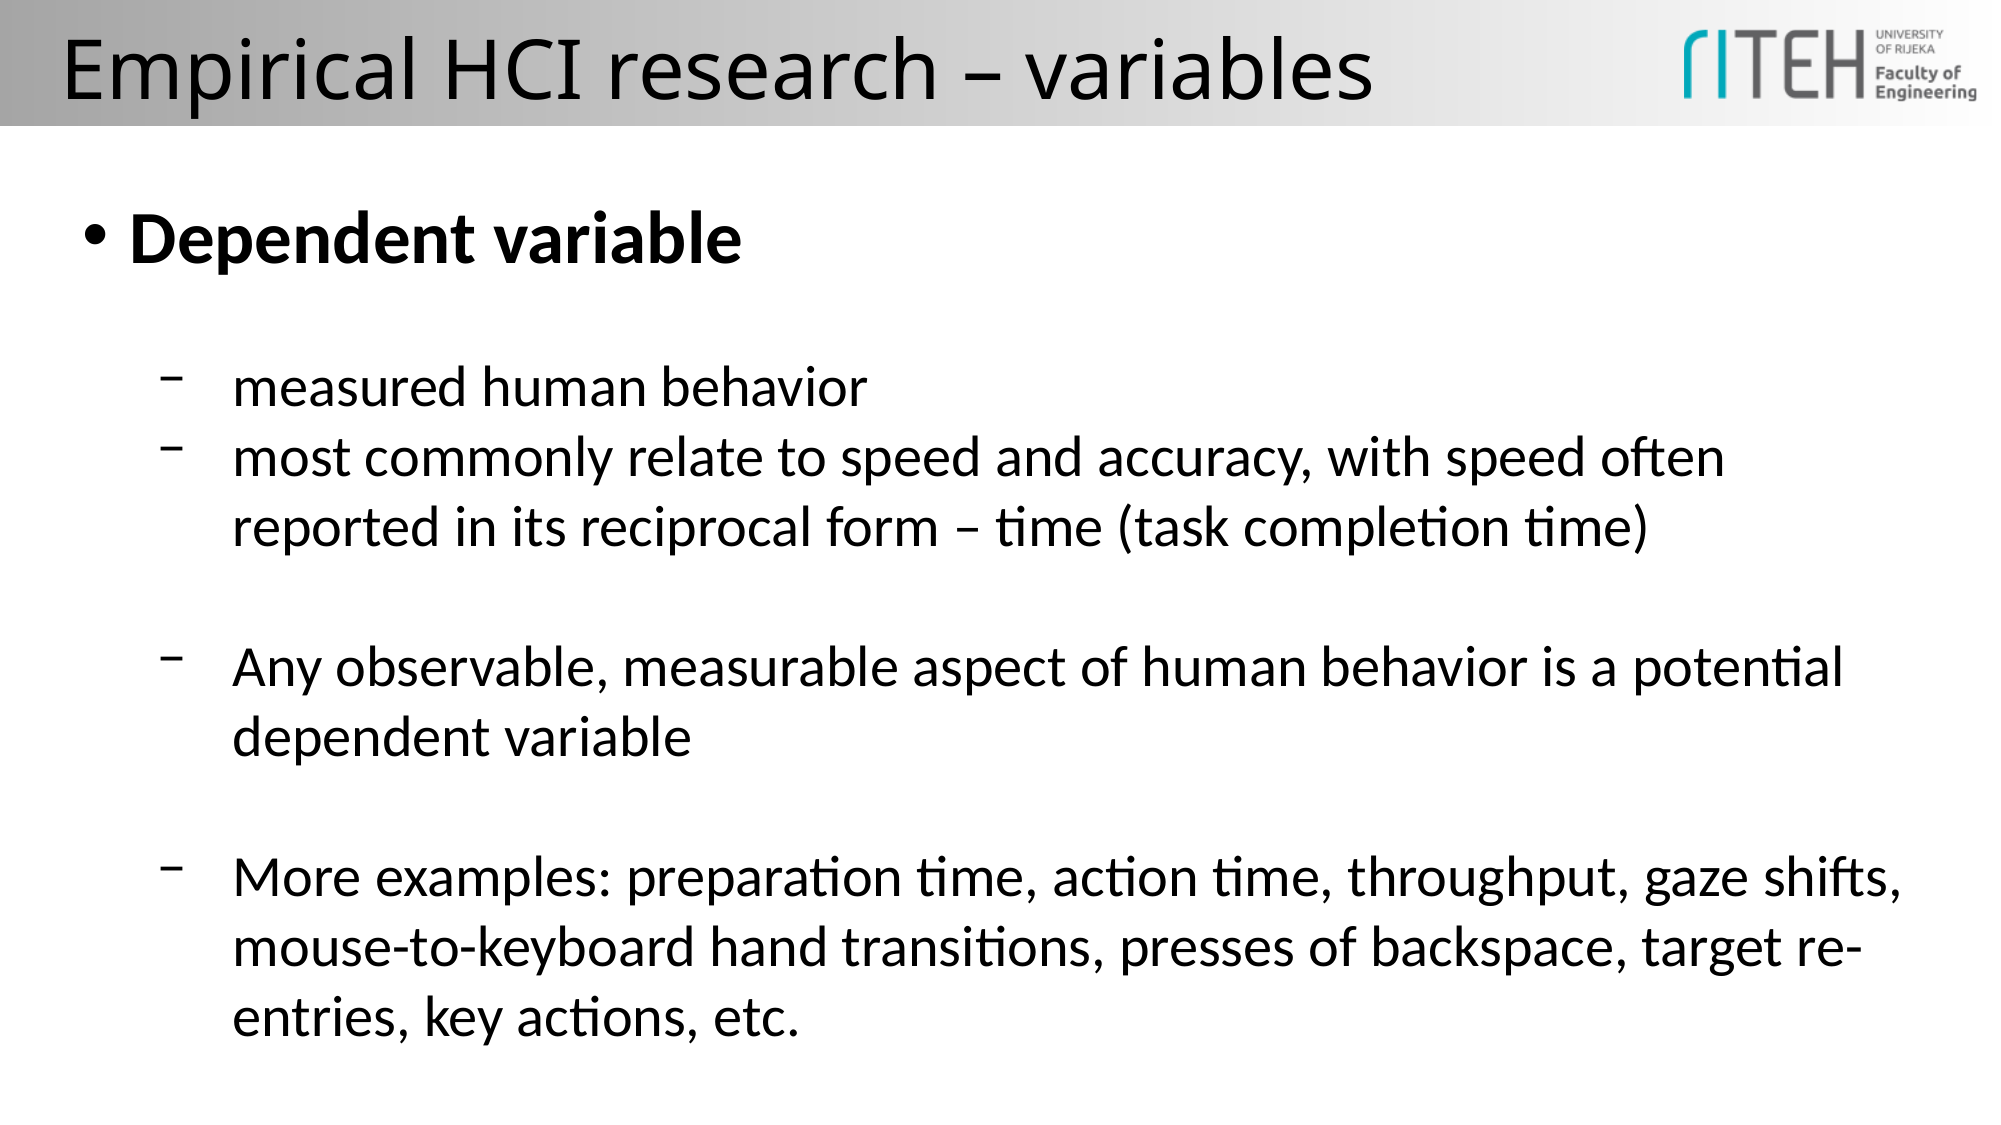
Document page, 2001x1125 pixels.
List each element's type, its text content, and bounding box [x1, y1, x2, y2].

text_box Dependent variable measured human behavior most commonly relate to speed and accuracy, with speed often reported in its reciprocal form – time (task completion time) Any observable, measurable aspect of human behavior is a potential dependent variable More examples: preparation time, action time, throughput, gaze shifts, mouse-to-keyboard hand transitions, presses of backspace, target re-entries, key actions, etc. [68, 180, 1932, 1056]
title Empirical HCI research – variables [45, 20, 1601, 126]
picture [1683, 20, 1977, 107]
text_box [0, 0, 2000, 127]
